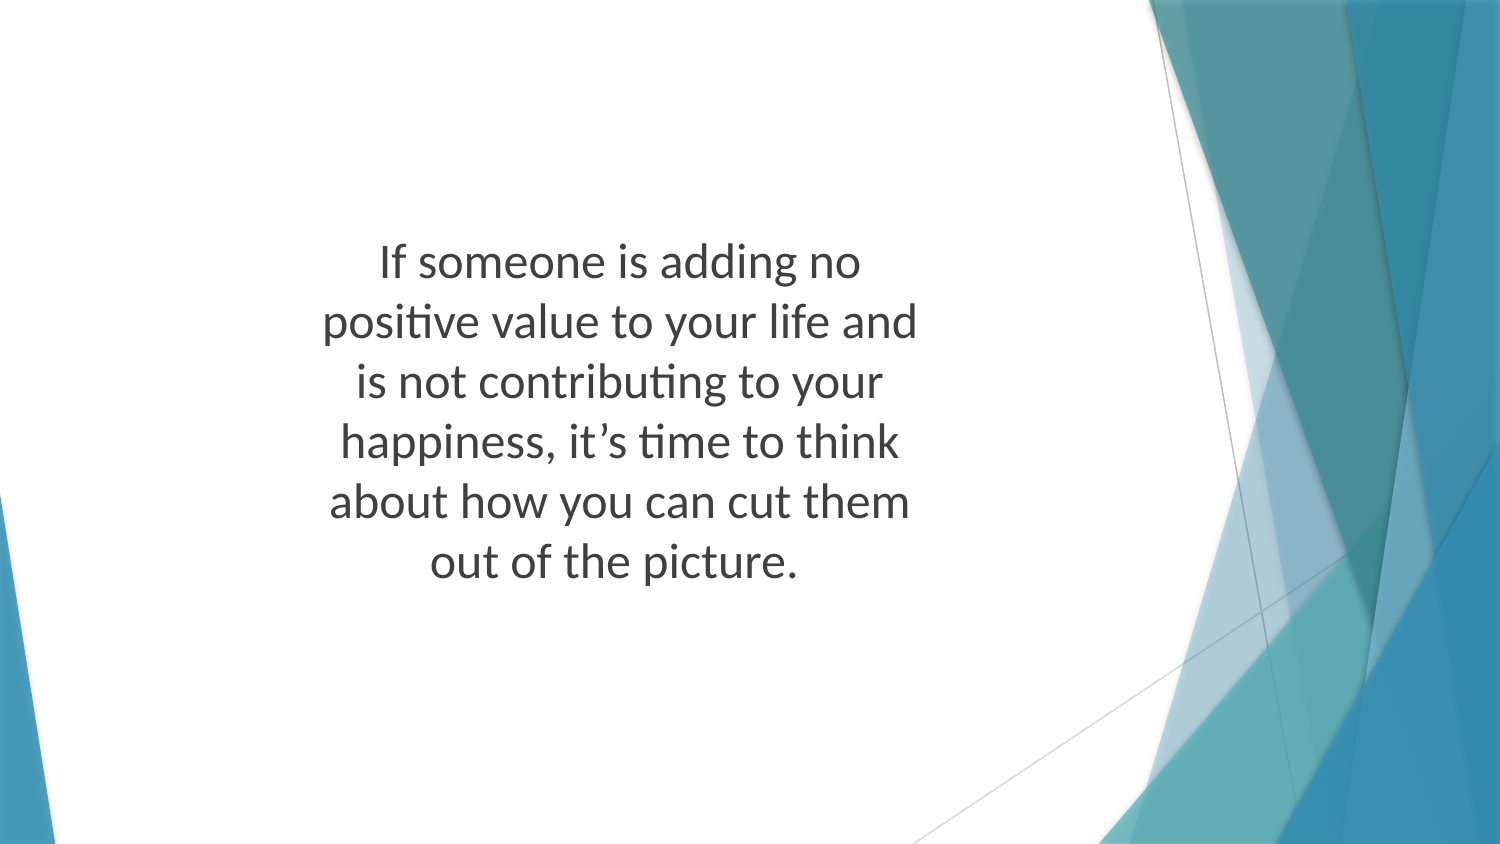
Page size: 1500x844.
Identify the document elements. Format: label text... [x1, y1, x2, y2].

list If someone is adding no positive value to your life and is not contributing to your happiness, it’s time to think about how you can cut them out of the picture. [289, 221, 951, 670]
